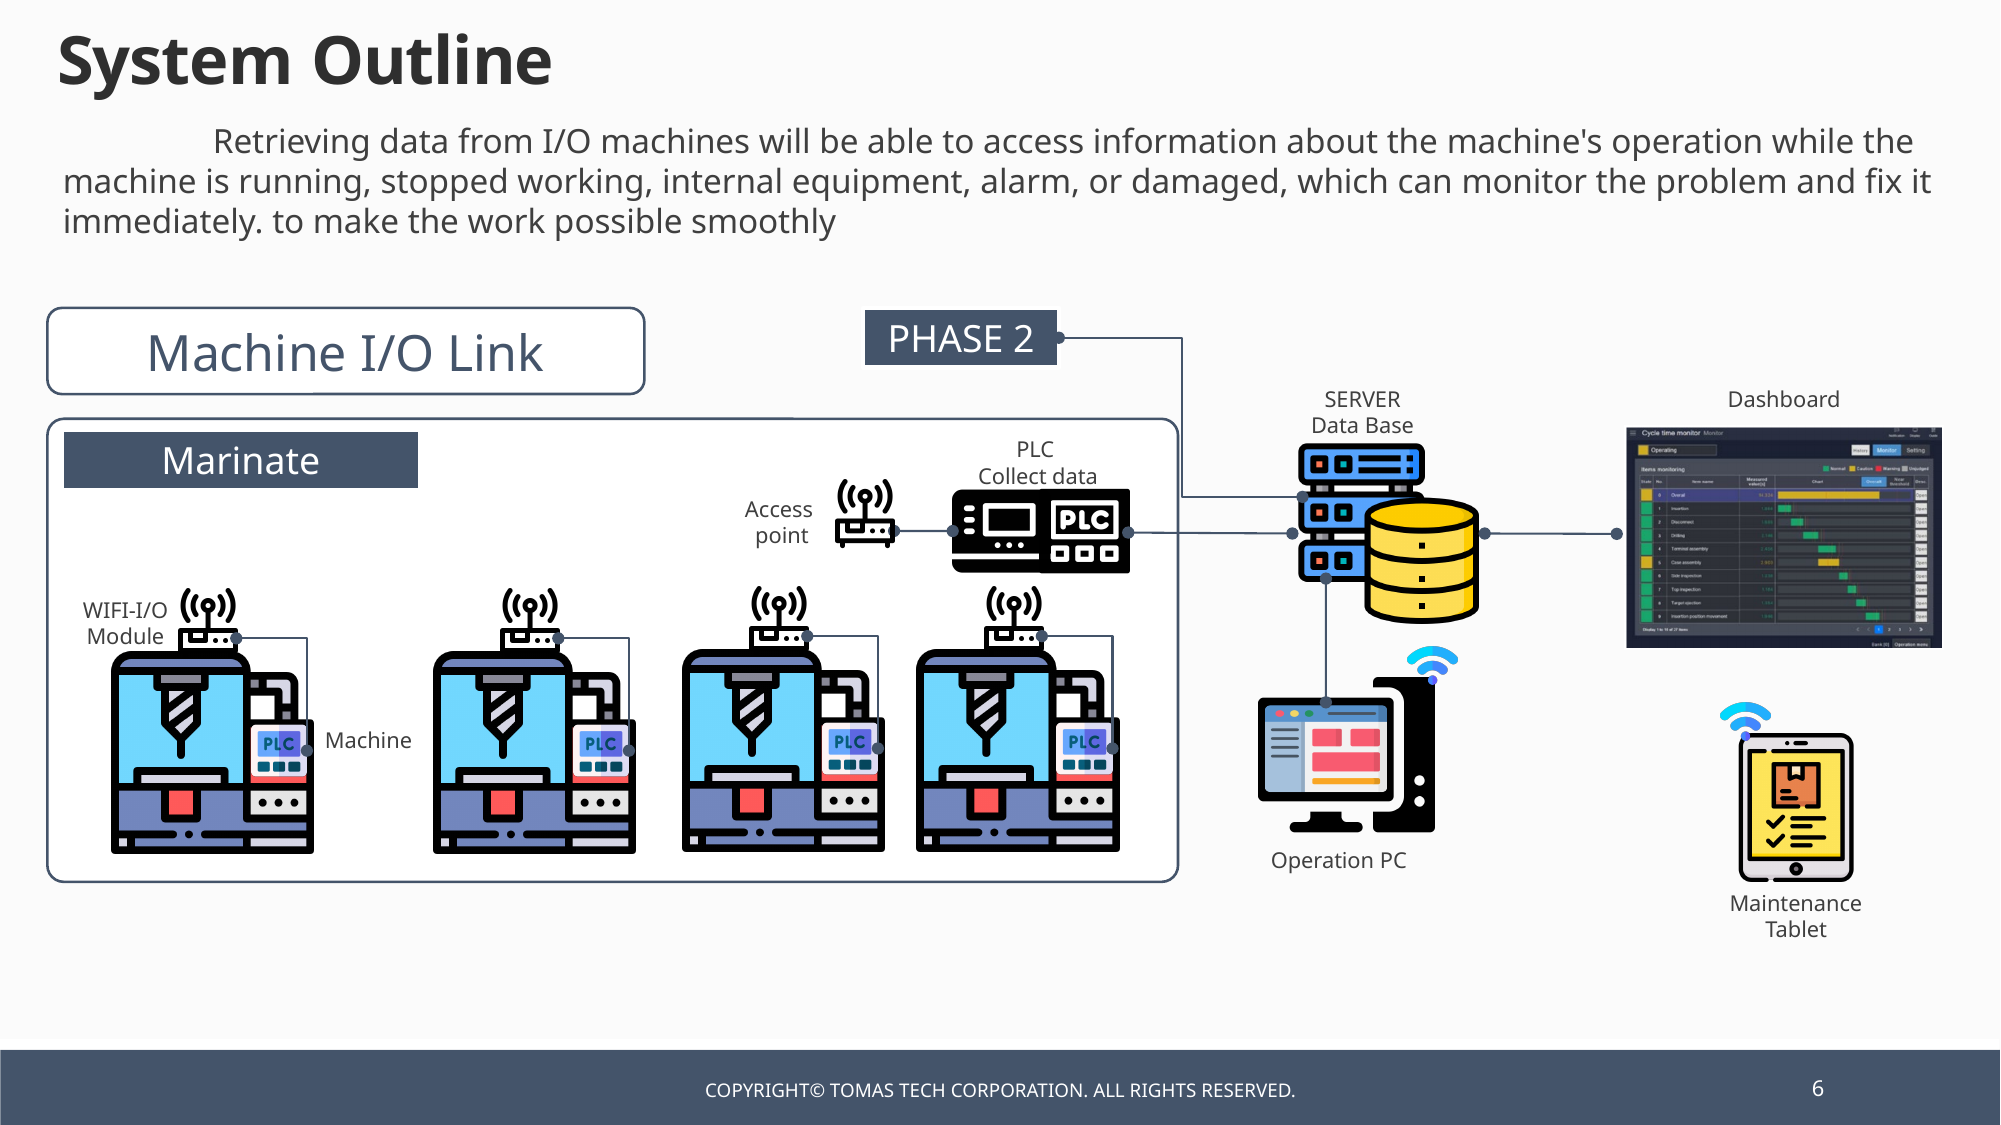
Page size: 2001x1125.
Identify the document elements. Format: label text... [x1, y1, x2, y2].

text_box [1127, 531, 1293, 535]
picture [1623, 425, 1945, 650]
text_box Machine [323, 719, 430, 761]
text_box Operation PC [1241, 839, 1436, 880]
picture [168, 583, 249, 664]
text_box Marinate [59, 428, 422, 492]
text_box Machine I/O Link [46, 306, 646, 396]
text_box Dashboard [1687, 377, 1882, 419]
text_box WIFI-I/O Module [61, 589, 165, 657]
text_box SERVER Data Base [1312, 377, 1460, 433]
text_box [916, 581, 1120, 853]
picture [824, 473, 905, 554]
text_box Maintenance Tablet [1699, 881, 1893, 949]
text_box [1258, 666, 1435, 843]
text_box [681, 581, 886, 853]
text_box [952, 481, 1131, 581]
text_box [1058, 337, 1303, 498]
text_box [110, 650, 315, 855]
picture [1291, 436, 1486, 631]
text_box Retrieving data from I/O machines will be able to access information about the machine's operation while the machine is running, stopped working, internal equipment, alarm, or damaged, which can monitor the problem and fix it immediately. to make the work possible smoothly [47, 123, 2000, 236]
slide_number 6 [1624, 1059, 1840, 1120]
text_box System Outline [42, 9, 1952, 120]
picture [1407, 639, 1459, 692]
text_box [432, 583, 637, 855]
text_box [46, 417, 1180, 884]
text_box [235, 637, 308, 752]
text_box PLC Collect data [941, 428, 1055, 496]
text_box PHASE 2 [861, 306, 1061, 370]
picture [1719, 695, 1871, 883]
text_box Access point [730, 488, 822, 556]
footer COPYRIGHT© TOMAS TECH CORPORATION. ALL RIGHTS RESERVED. [604, 1059, 1396, 1120]
